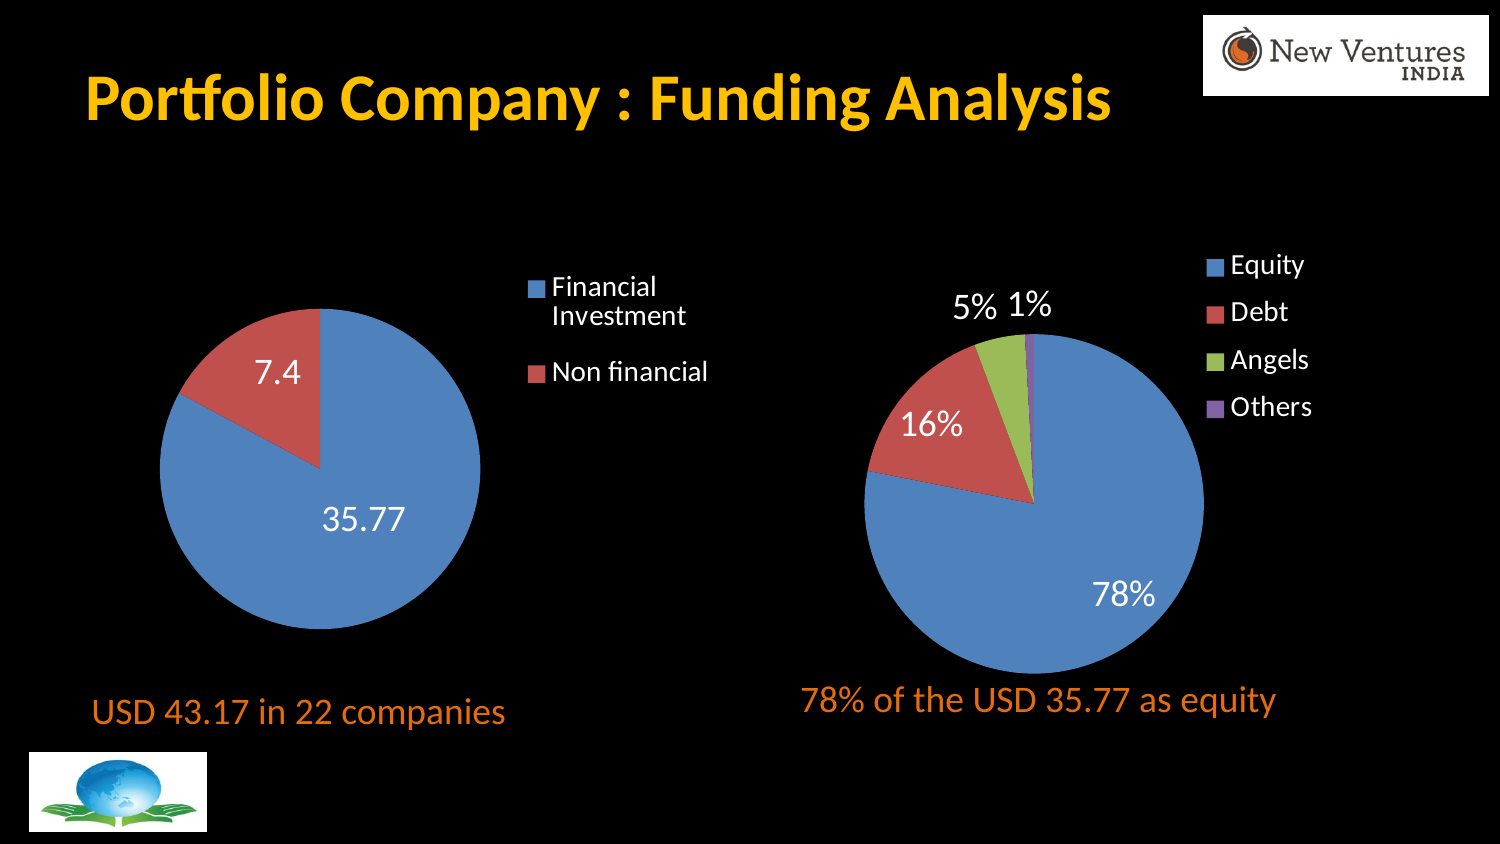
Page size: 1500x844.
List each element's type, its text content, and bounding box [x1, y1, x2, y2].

picture [1203, 15, 1489, 96]
text_box USD 43.17 in 22 companies [76, 680, 668, 740]
picture [29, 752, 207, 832]
text_box 78% of the USD 35.77 as equity New Chapter… [785, 667, 1471, 818]
title Portfolio Company : Funding Analysis [70, 23, 1169, 164]
chart [52, 175, 1389, 684]
